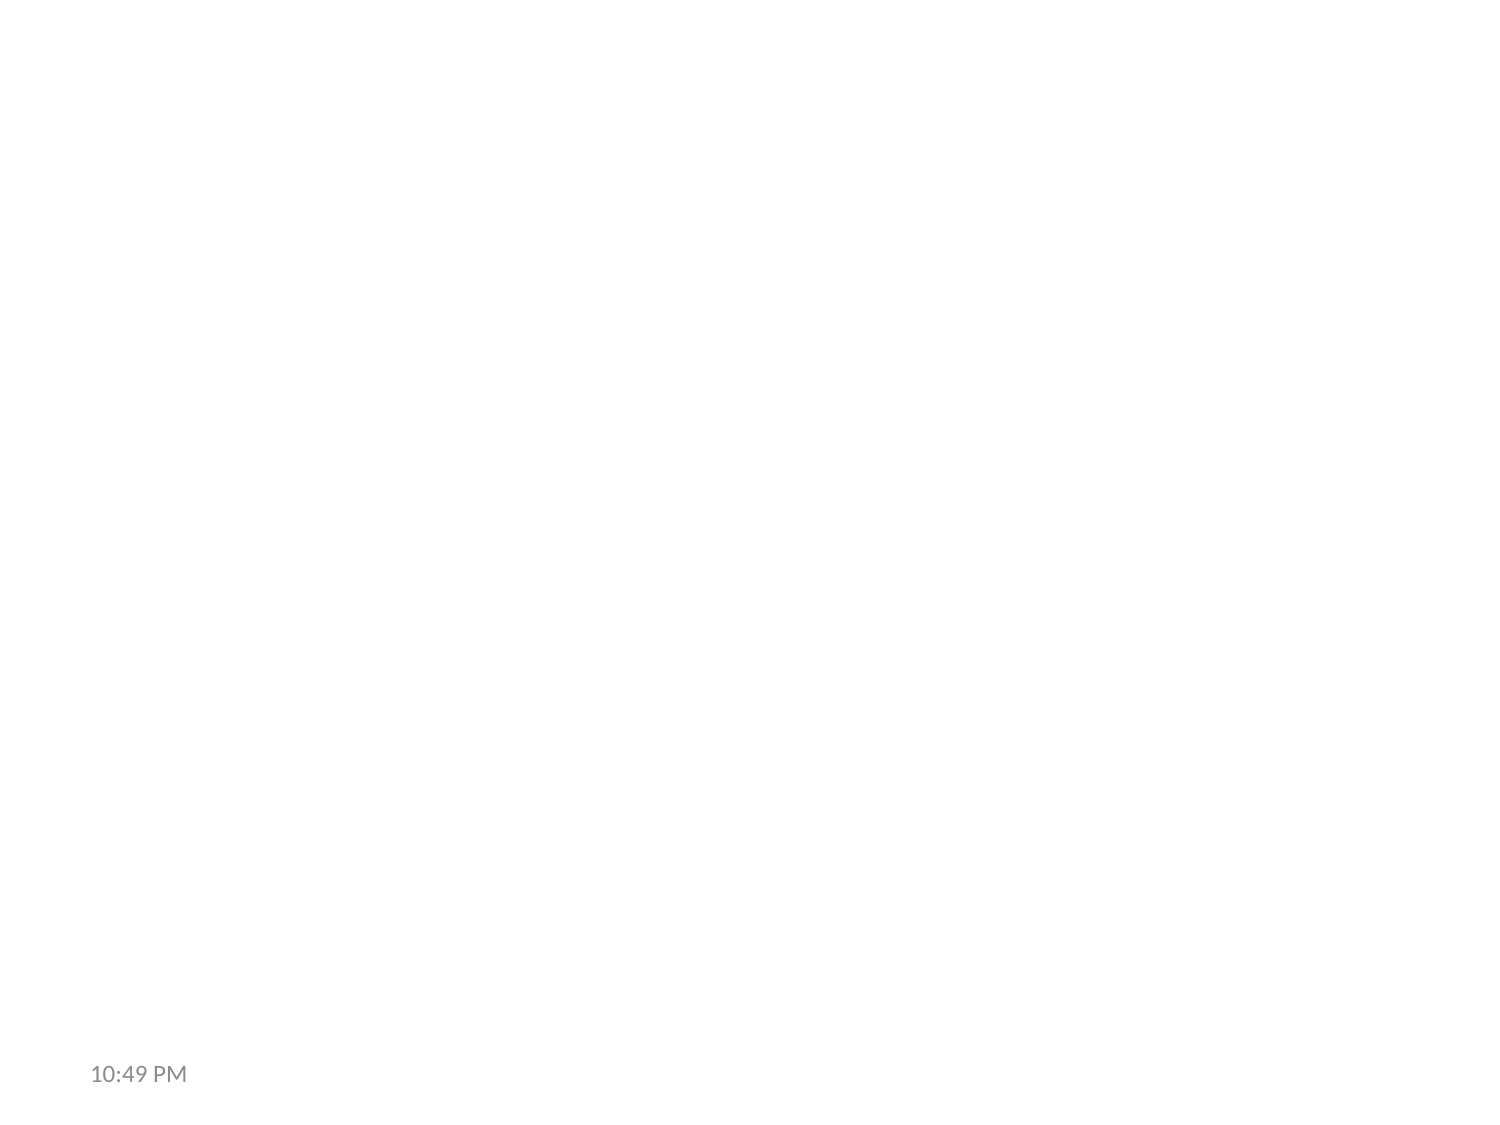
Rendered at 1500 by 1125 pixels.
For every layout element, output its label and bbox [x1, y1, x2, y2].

slide_number [75, 1042, 425, 1103]
